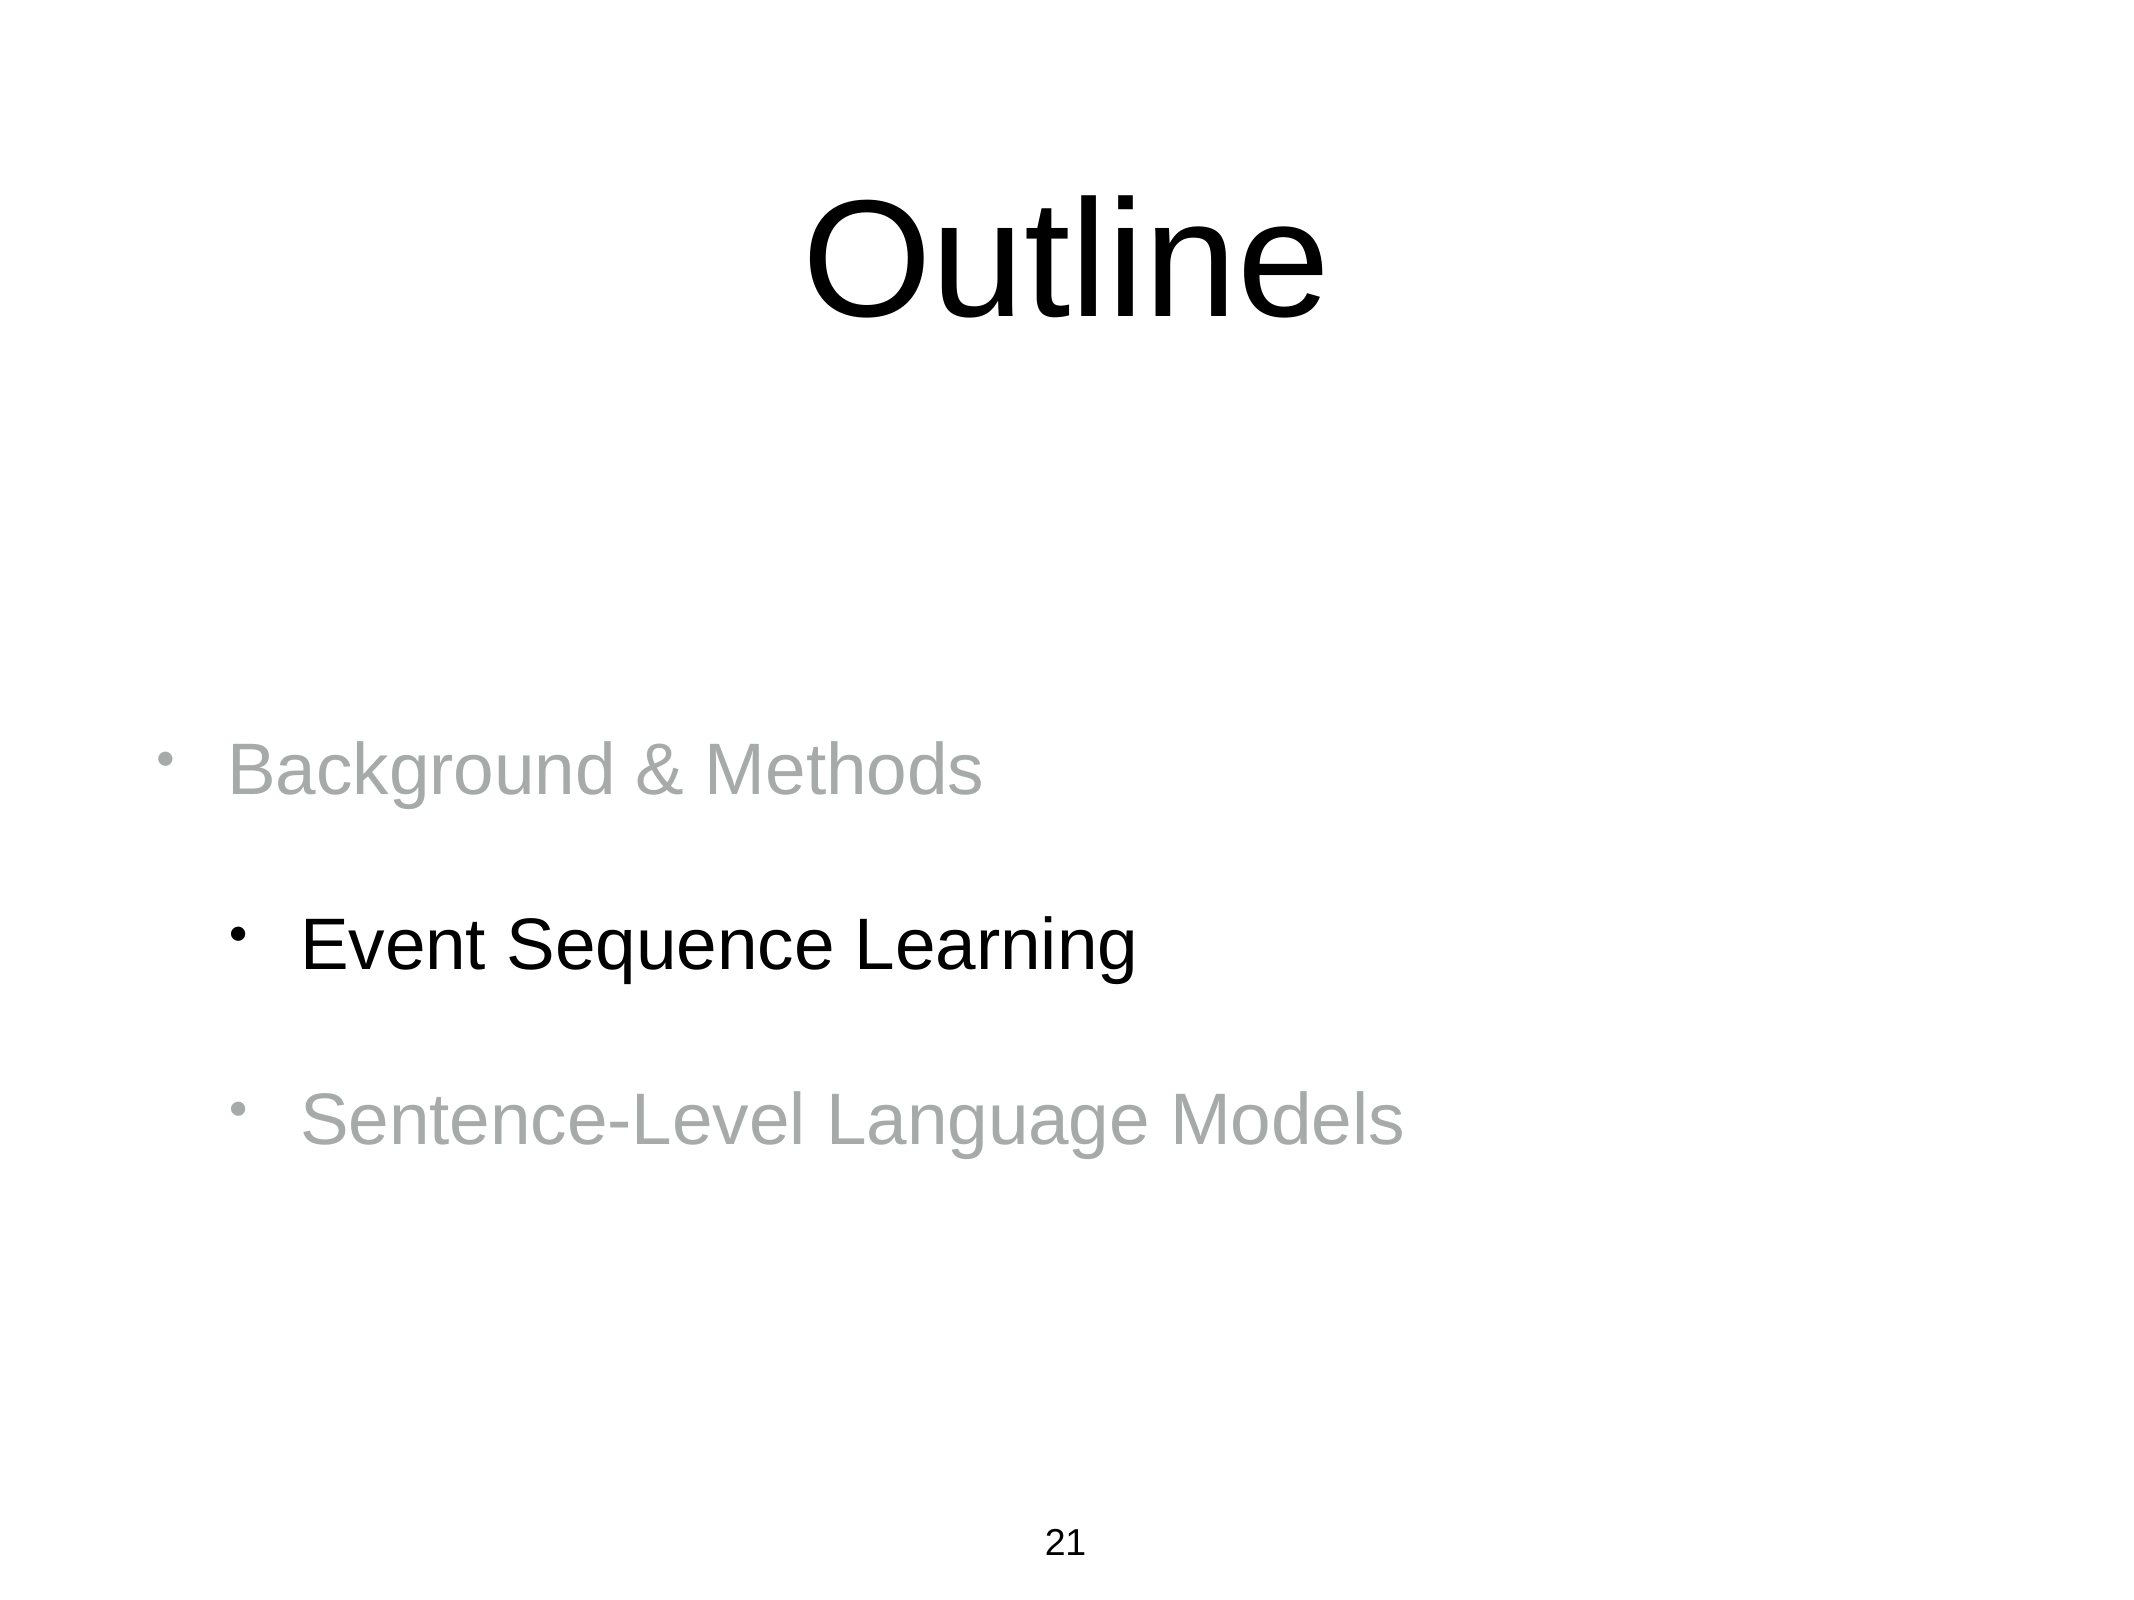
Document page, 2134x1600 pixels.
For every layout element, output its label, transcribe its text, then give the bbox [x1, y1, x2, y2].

list Background & Methods Event Sequence Learning Sentence-Level Language Models [155, 424, 1978, 1457]
slide_number 21 [1041, 1517, 1090, 1564]
title Outline [155, 72, 1978, 424]
